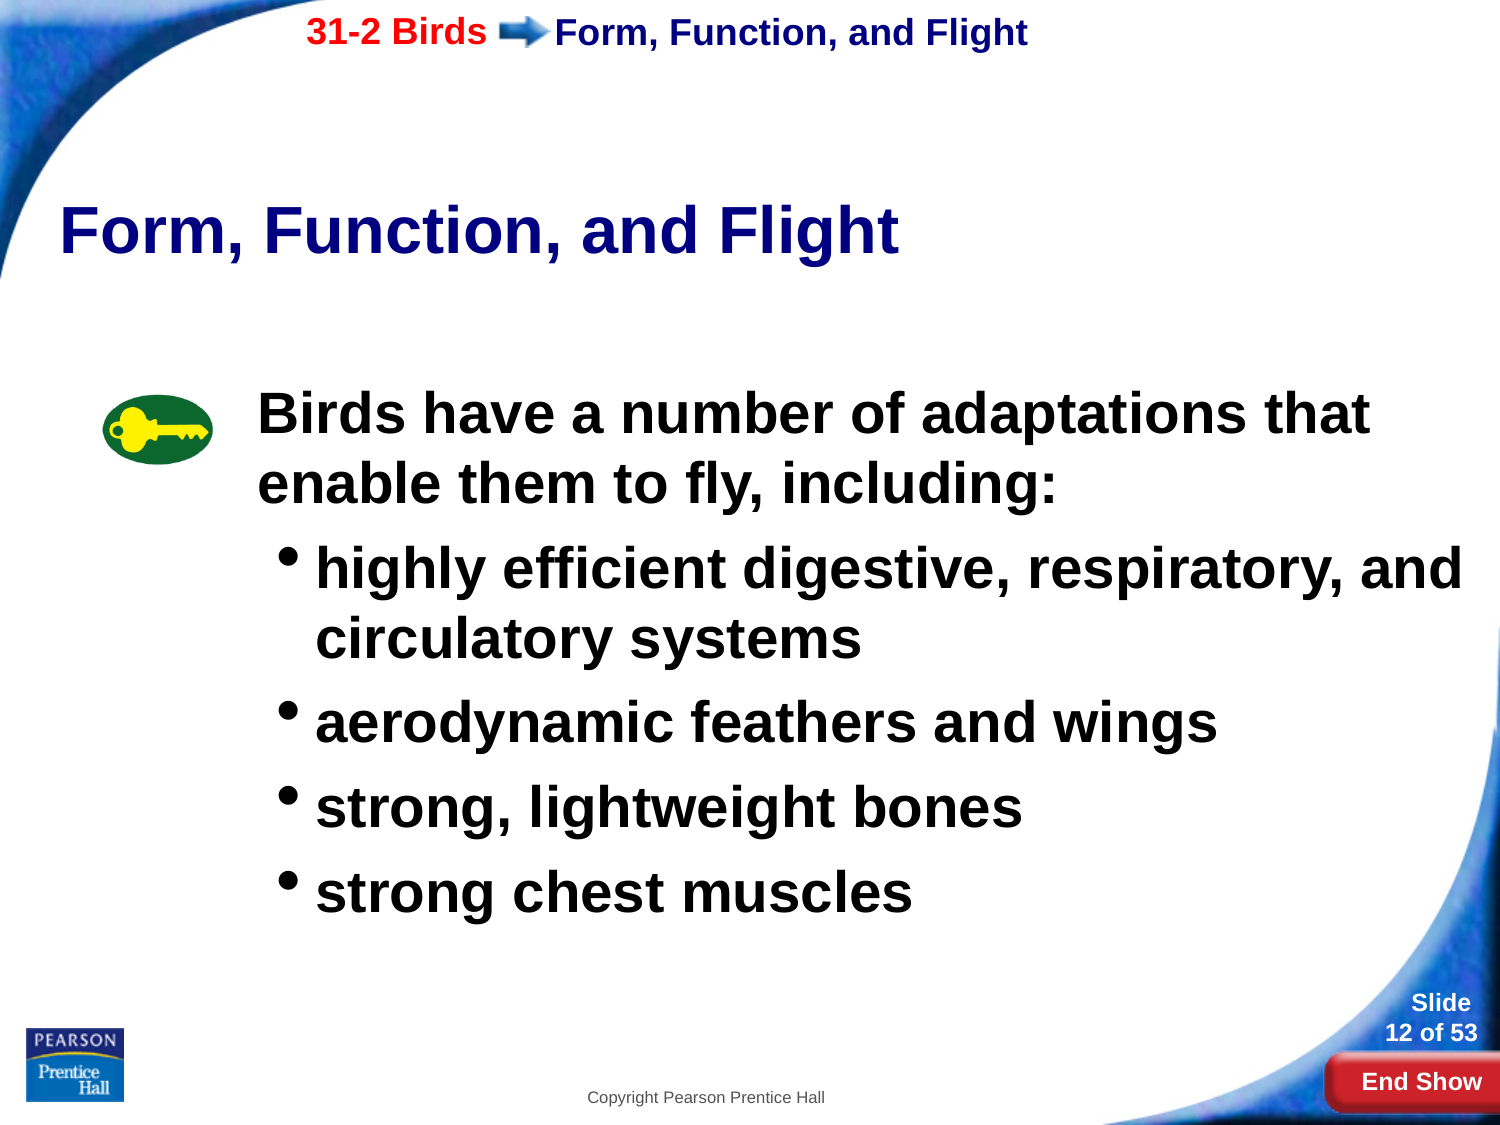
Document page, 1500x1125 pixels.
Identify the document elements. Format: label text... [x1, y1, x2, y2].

title Form, Function, and Flight [539, 0, 1209, 76]
list Form, Function, and Flight Birds have a number of adaptations that enable them to fly, including: highly efficient digestive, respiratory, and circulatory systems aerodynamic feathers and wings strong, lightweight bones strong chest muscles [44, 179, 1500, 1125]
picture [0, 0, 1500, 1125]
